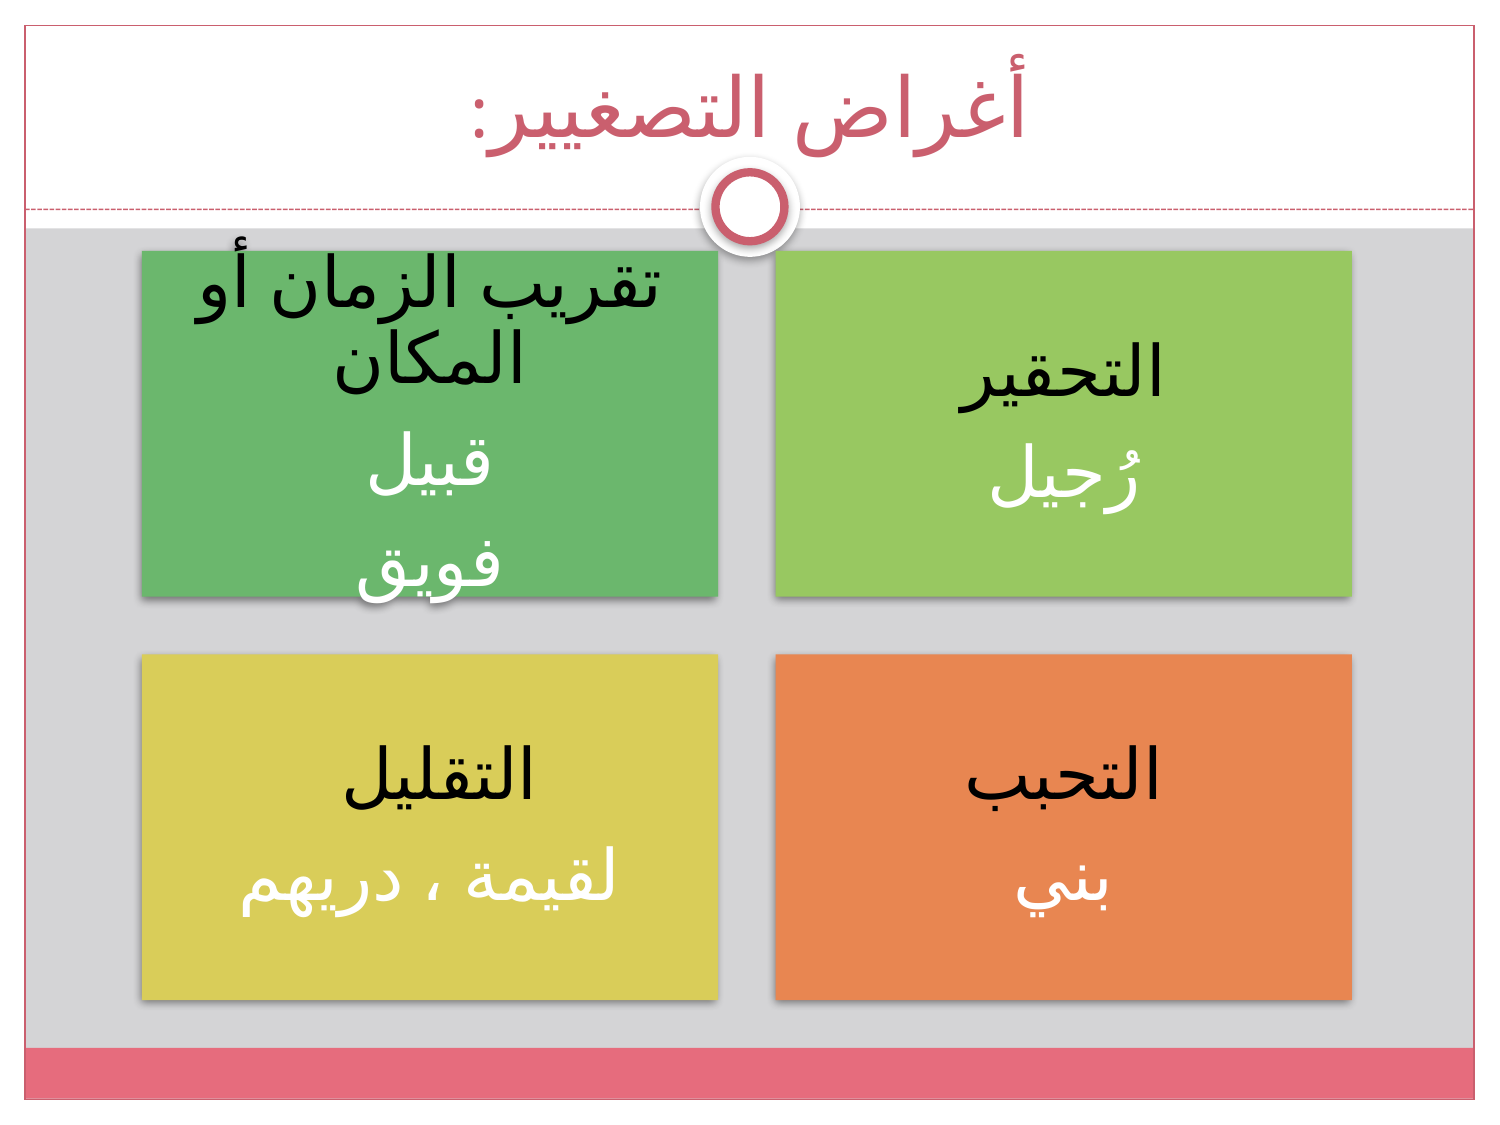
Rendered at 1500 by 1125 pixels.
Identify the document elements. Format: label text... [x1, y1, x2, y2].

title أغراض التصغيير: [49, 37, 1450, 162]
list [49, 250, 1445, 1001]
